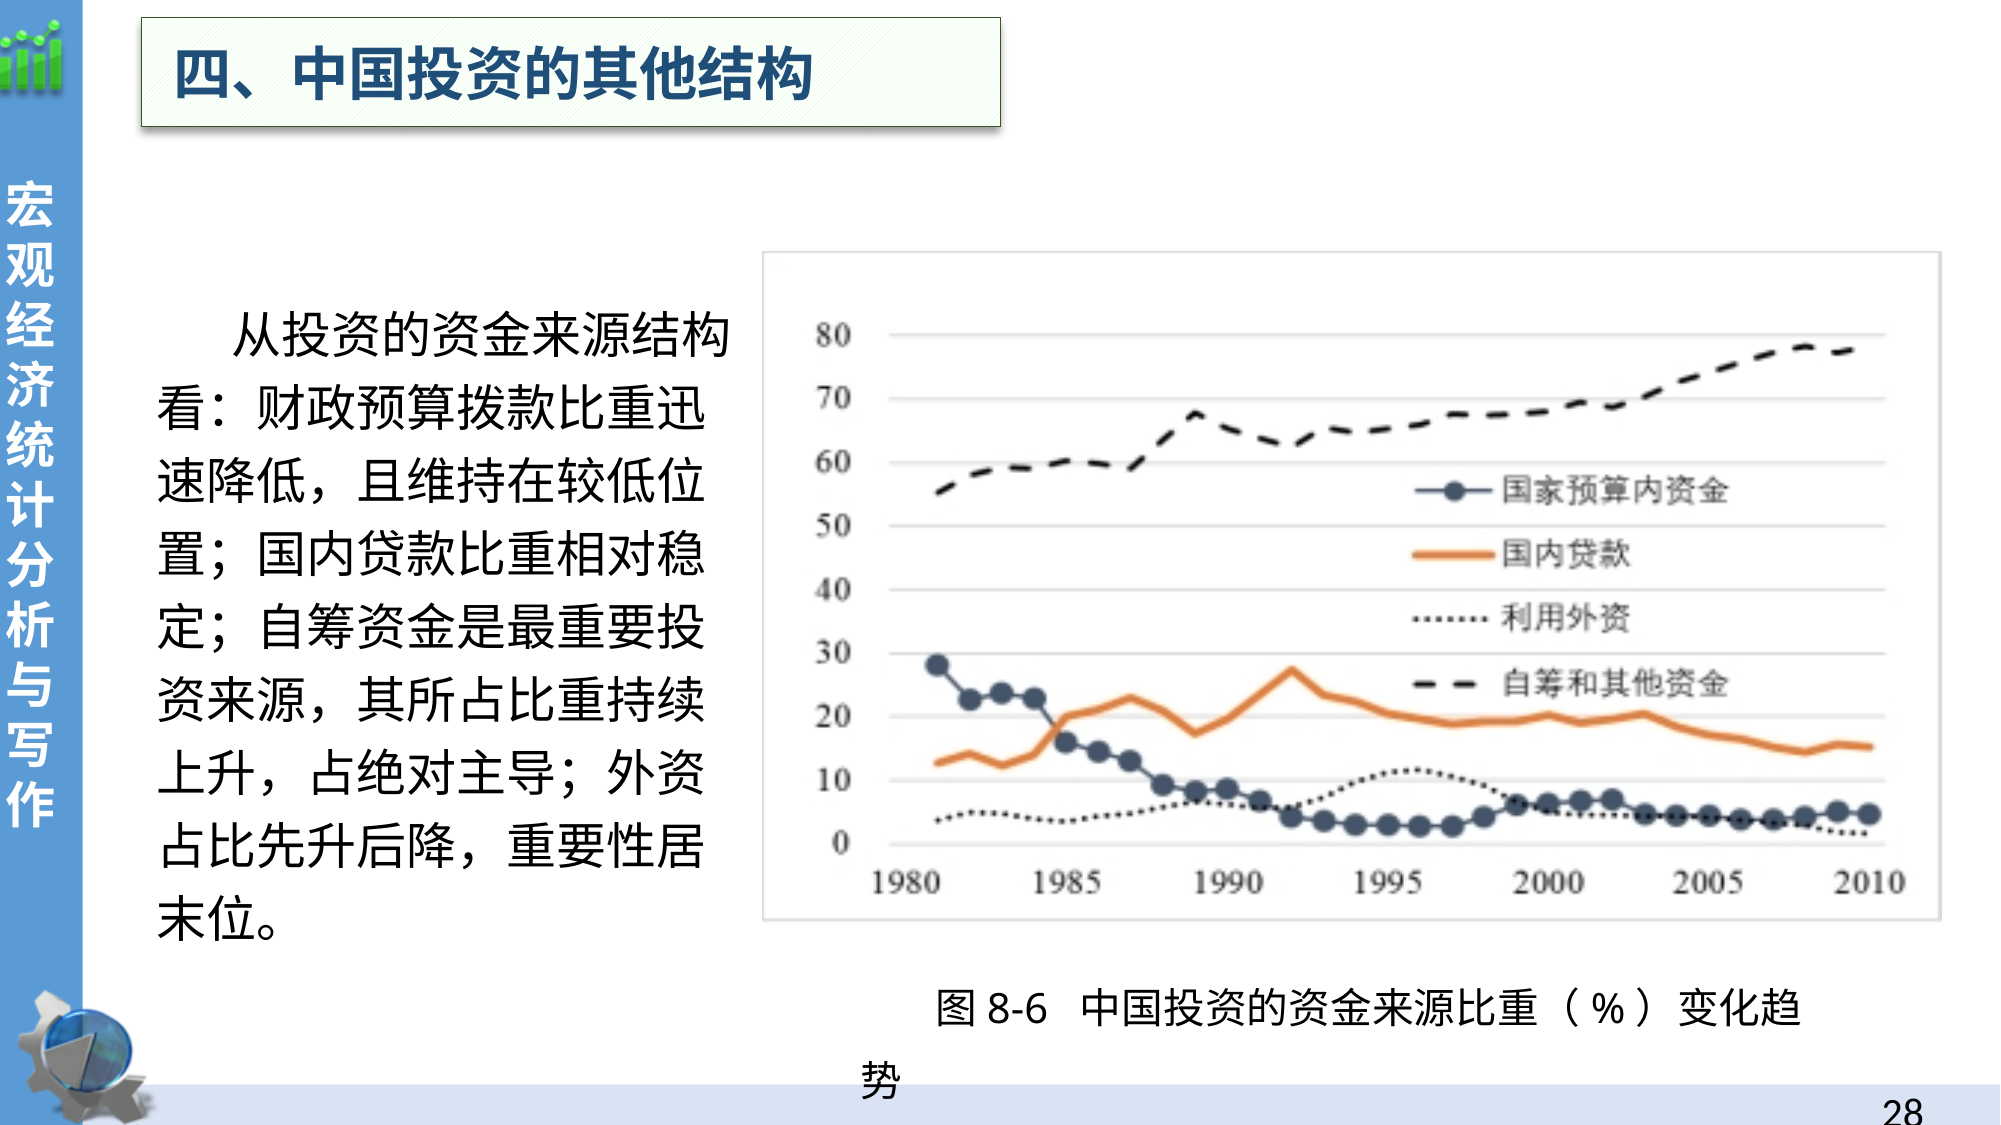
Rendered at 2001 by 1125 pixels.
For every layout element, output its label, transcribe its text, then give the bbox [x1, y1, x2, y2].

text_box 27 [1786, 1085, 1940, 1125]
text_box 四、中国投资的其他结构 [141, 17, 1000, 127]
text_box 从投资的资金来源结构看：财政预算拨款比重迅速降低，且维持在较低位置；国内贷款比重相对稳定；自筹资金是最重要投资来源，其所占比重持续上升，占绝对主导；外资占比先升后降，重要性居末位。 [141, 283, 757, 955]
text_box 图8-6 中国投资的资金来源比重（%）变化趋势 [845, 951, 1859, 1112]
picture [0, 0, 2001, 1125]
